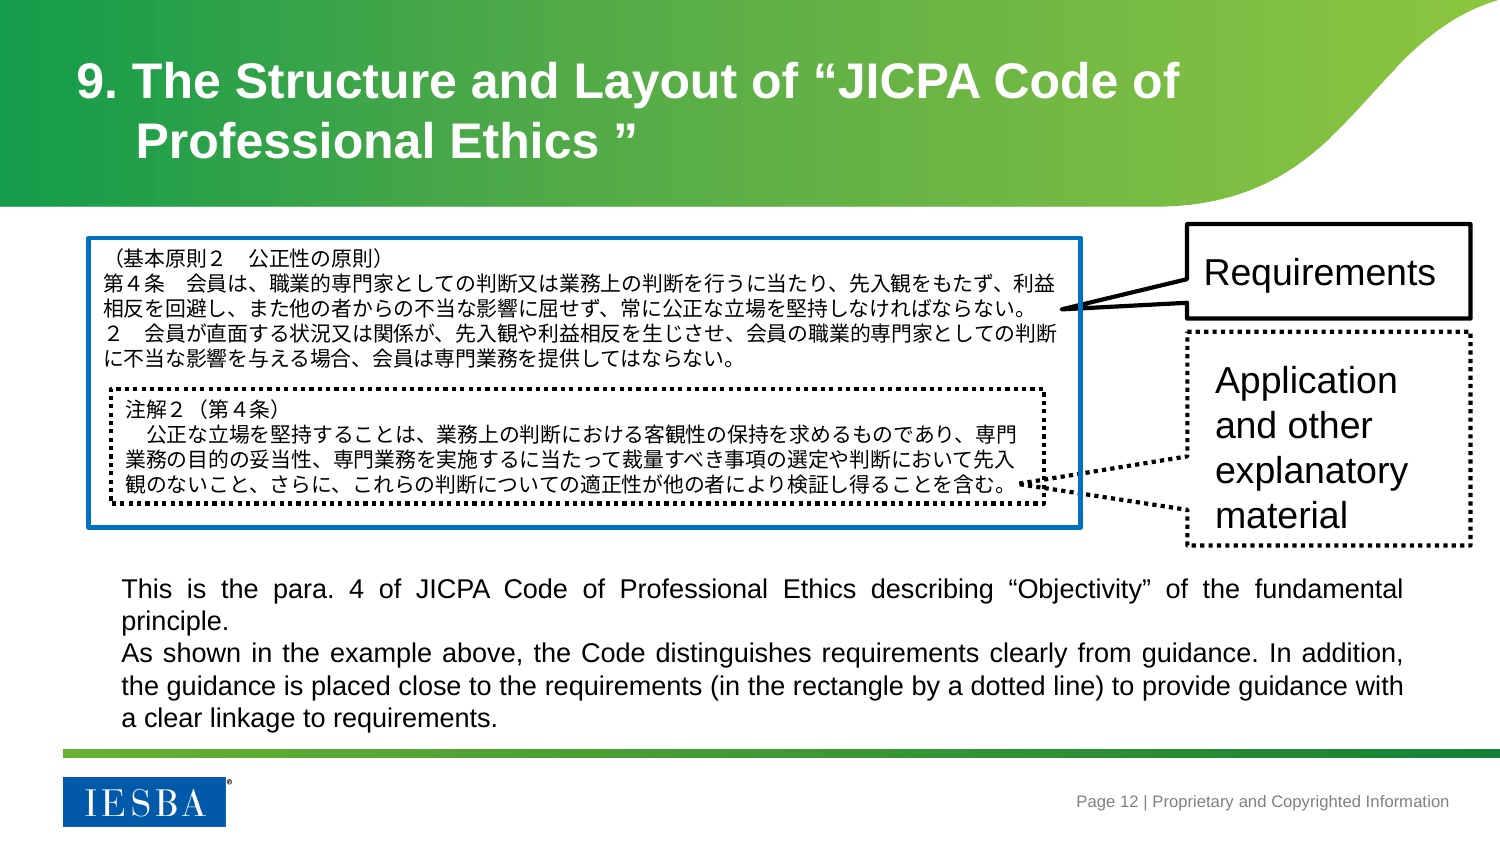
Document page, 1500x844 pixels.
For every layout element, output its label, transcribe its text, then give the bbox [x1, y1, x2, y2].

text_box 注解２（第４条） 公正な立場を堅持することは、業務上の判断における客観性の保持を求めるものであり、専門業務の目的の妥当性、専門業務を実施するに当たって裁量すべき事項の選定や判断において先入観のないこと、さらに、これらの判断についての適正性が他の者により検証し得ることを含む。 [110, 388, 1044, 504]
text_box [1081, 224, 1471, 319]
text_box （基本原則２ 公正性の原則） 第４条 会員は、職業的専門家としての判断又は業務上の判断を行うに当たり、先入観をもたず、利益相反を回避し、また他の者からの不当な影響に屈せず、常に公正な立場を堅持しなければならない。 ２ 会員が直面する状況又は関係が、先入観や利益相反を生じさせ、会員の職業的専門家としての判断に不当な影響を与える場合、会員は専門業務を提供してはならない。 [88, 238, 1081, 528]
picture [63, 777, 232, 827]
text_box Application and other explanatory material [1200, 348, 1472, 544]
text_box This is the para. 4 of JICPA Code of Professional Ethics describing “Objectivity” of the fundamental principle. As shown in the example above, the Code distinguishes requirements clearly from guidance. In addition, the guidance is placed close to the requirements (in the rectangle by a dotted line) to provide guidance with a clear linkage to requirements. [106, 563, 1418, 741]
text_box Requirements [1188, 241, 1472, 301]
text_box [1081, 331, 1471, 546]
title 9. The Structure and Layout of “JICPA Code of Professional Ethics ” [62, 75, 1300, 142]
picture [0, 0, 1500, 207]
